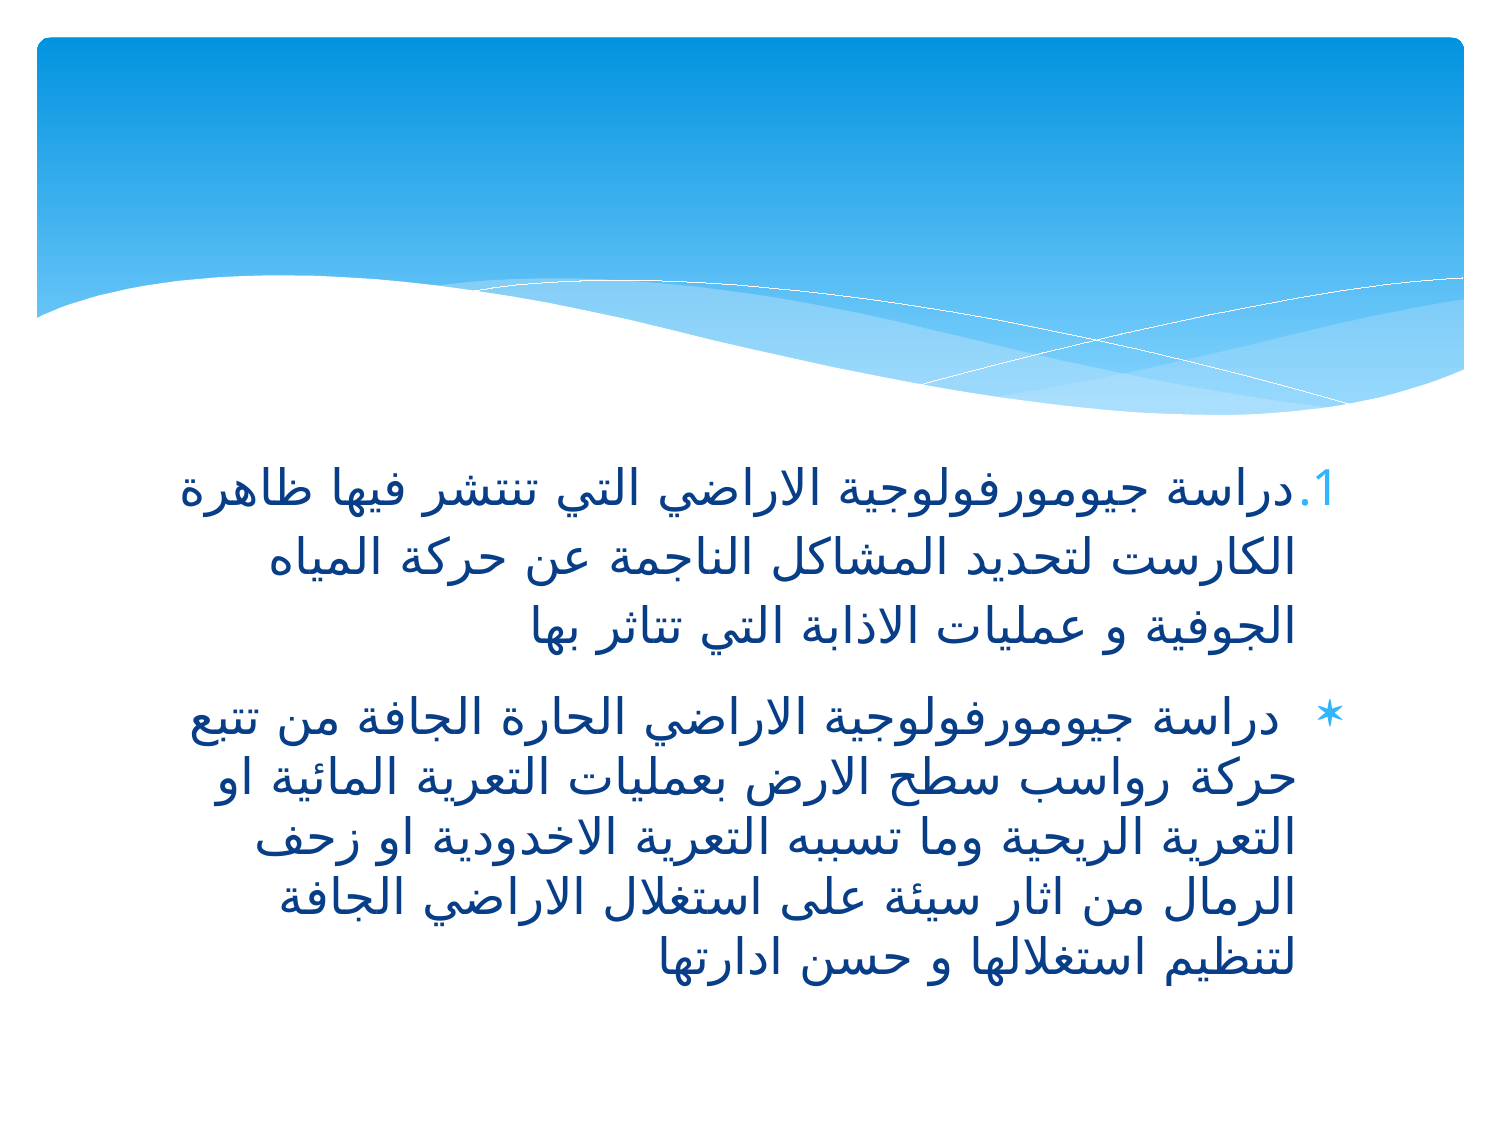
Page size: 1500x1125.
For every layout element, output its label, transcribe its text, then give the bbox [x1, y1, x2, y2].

list دراسة جيومورفولوجية الاراضي التي تنتشر فيها ظاهرة الكارست لتحديد المشاكل الناجمة عن حركة المياه الجوفية و عمليات الاذابة التي تتاثر بها دراسة جيومورفولوجية الاراضي الحارة الجافة من تتبع حركة رواسب سطح الارض بعمليات التعرية المائية او التعرية الريحية وما تسببه التعرية الاخدودية او زحف الرمال من اثار سيئة على استغلال الاراضي الجافة لتنظيم استغلالها و حسن ادارتها [143, 438, 1359, 1005]
